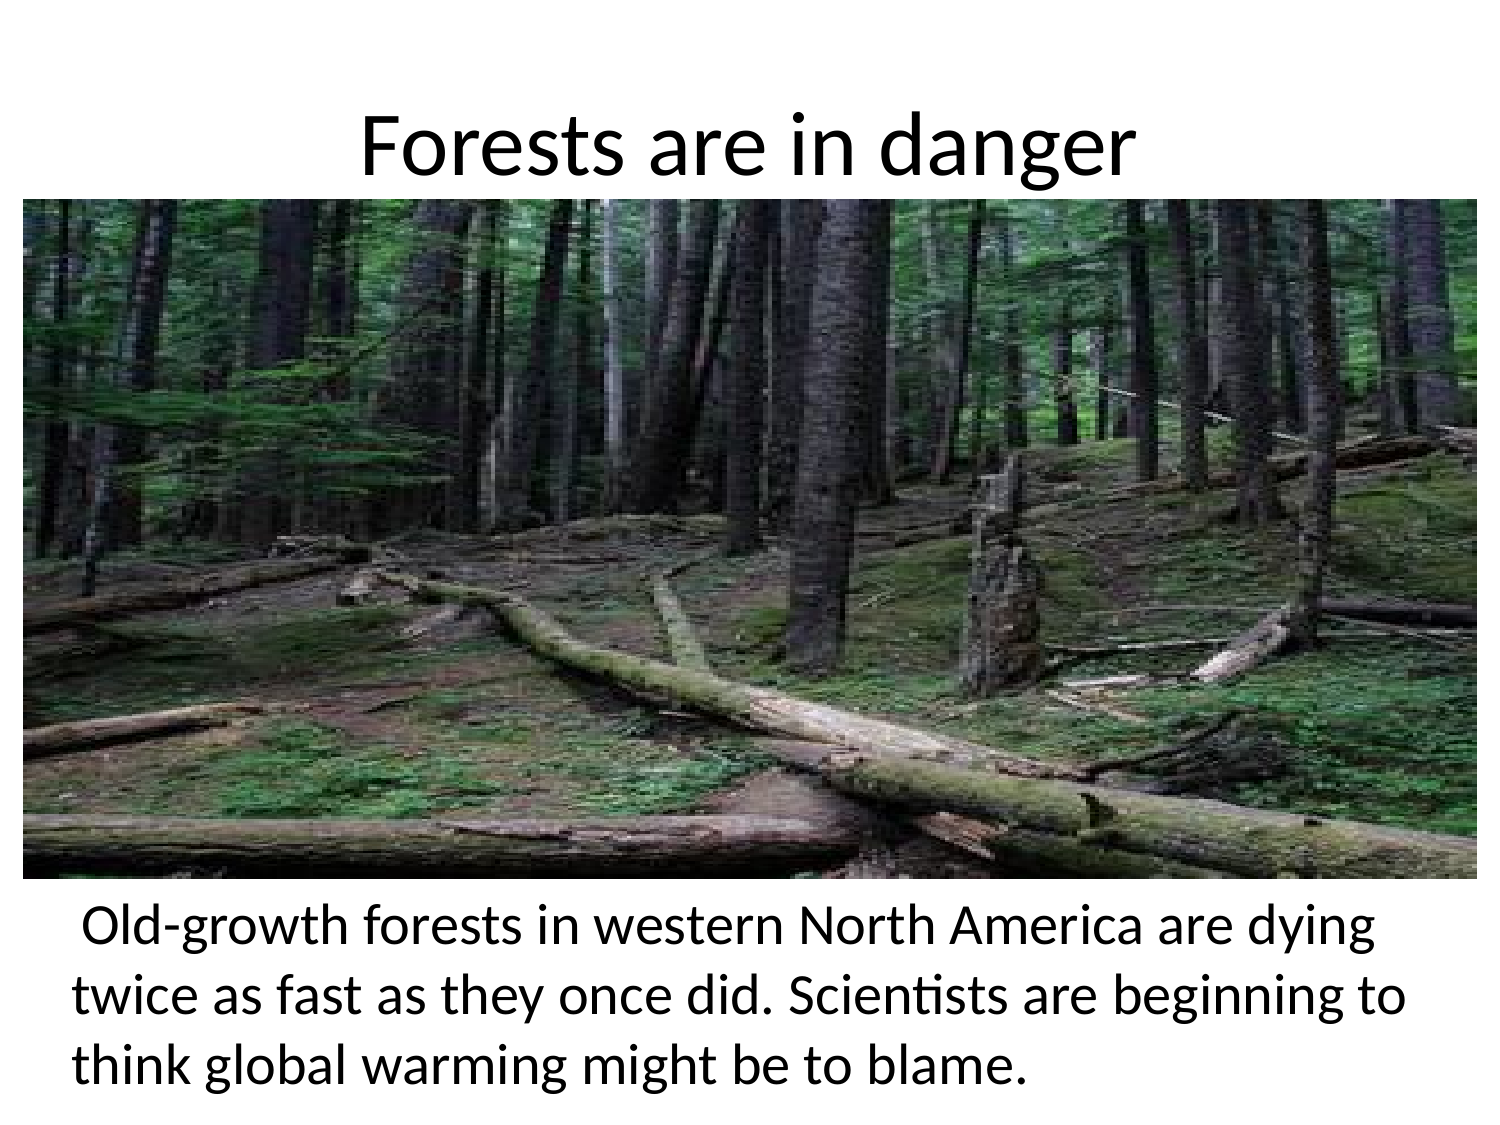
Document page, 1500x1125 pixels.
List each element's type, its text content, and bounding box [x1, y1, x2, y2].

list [23, 198, 1477, 880]
title Forests are in danger [75, 45, 1425, 197]
list Old-growth forests in western North America are dying twice as fast as they once did. Scientists are beginning to think global warming might be to blame. [0, 878, 1442, 1090]
